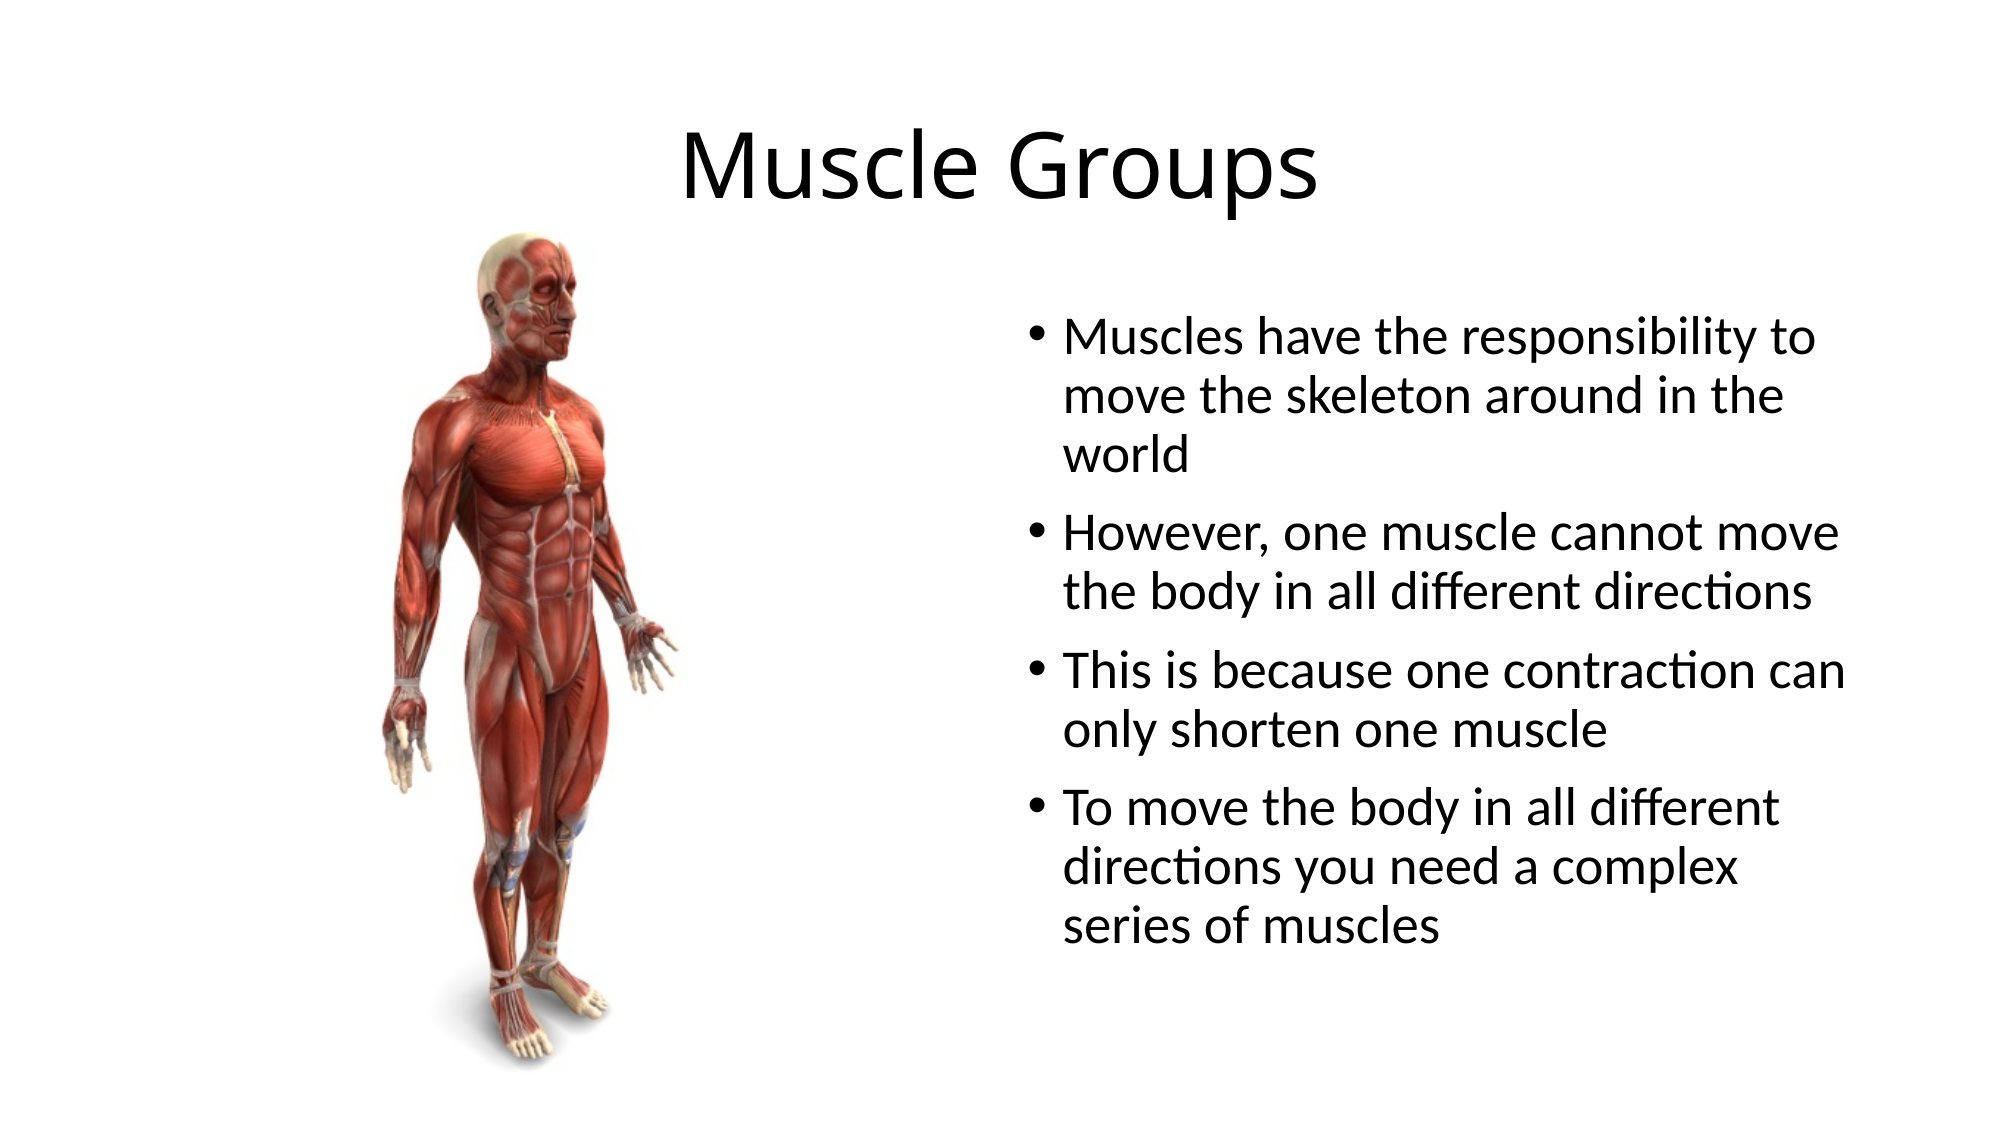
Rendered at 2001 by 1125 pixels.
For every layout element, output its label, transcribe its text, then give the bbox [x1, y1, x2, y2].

picture [349, 231, 730, 1079]
list Muscles have the responsibility to move the skeleton around in the world However, one muscle cannot move the body in all different directions This is because one contraction can only shorten one muscle To move the body in all different directions you need a complex series of muscles [1012, 299, 1863, 1014]
title Muscle Groups [137, 59, 1863, 278]
